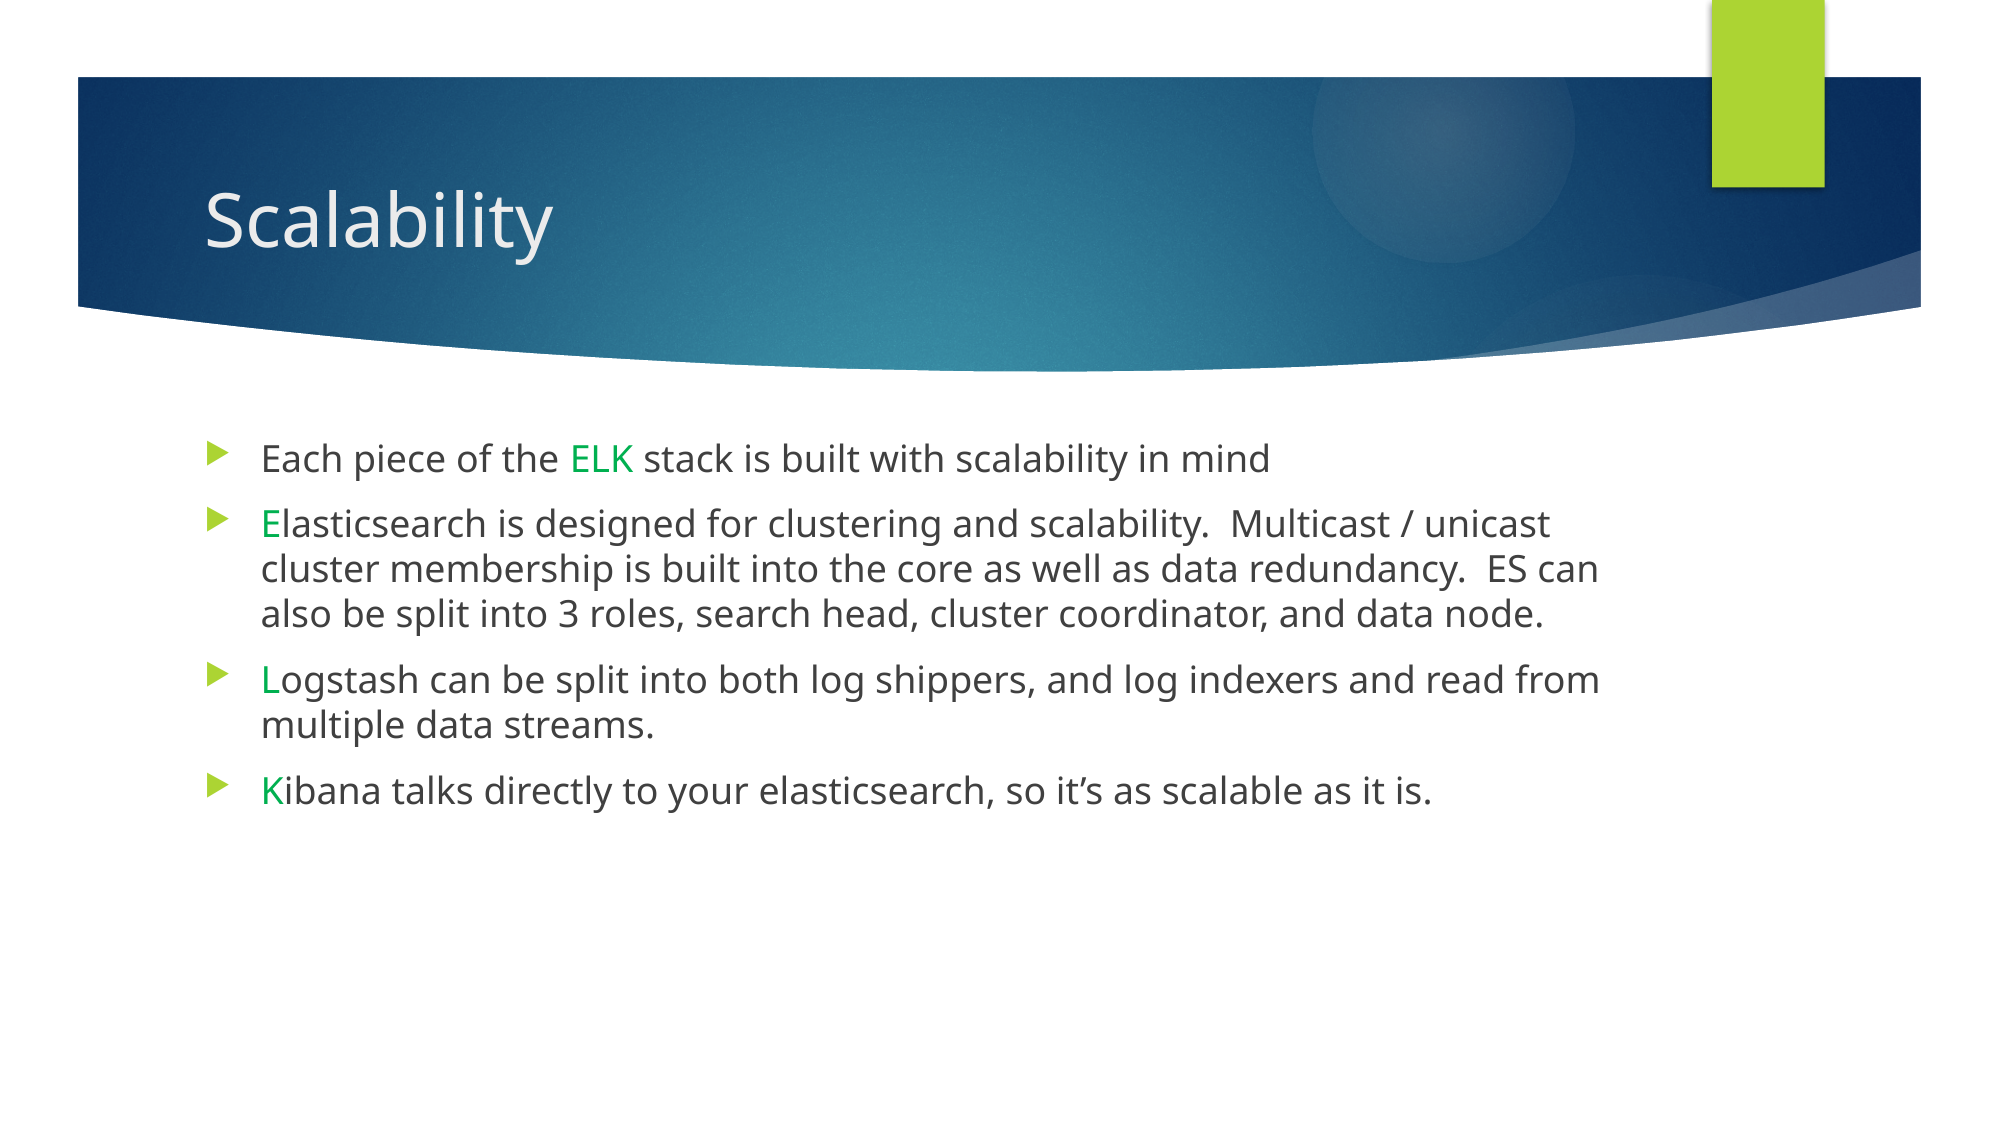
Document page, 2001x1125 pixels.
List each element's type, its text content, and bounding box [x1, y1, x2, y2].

list Each piece of the ELK stack is built with scalability in mind Elasticsearch is designed for clustering and scalability. Multicast / unicast cluster membership is built into the core as well as data redundancy. ES can also be split into 3 roles, search head, cluster coordinator, and data node. Logstash can be split into both log shippers, and log indexers and read from multiple data streams. Kibana talks directly to your elasticsearch, so it’s as scalable as it is. [189, 427, 1627, 988]
title Scalability [189, 159, 1627, 276]
